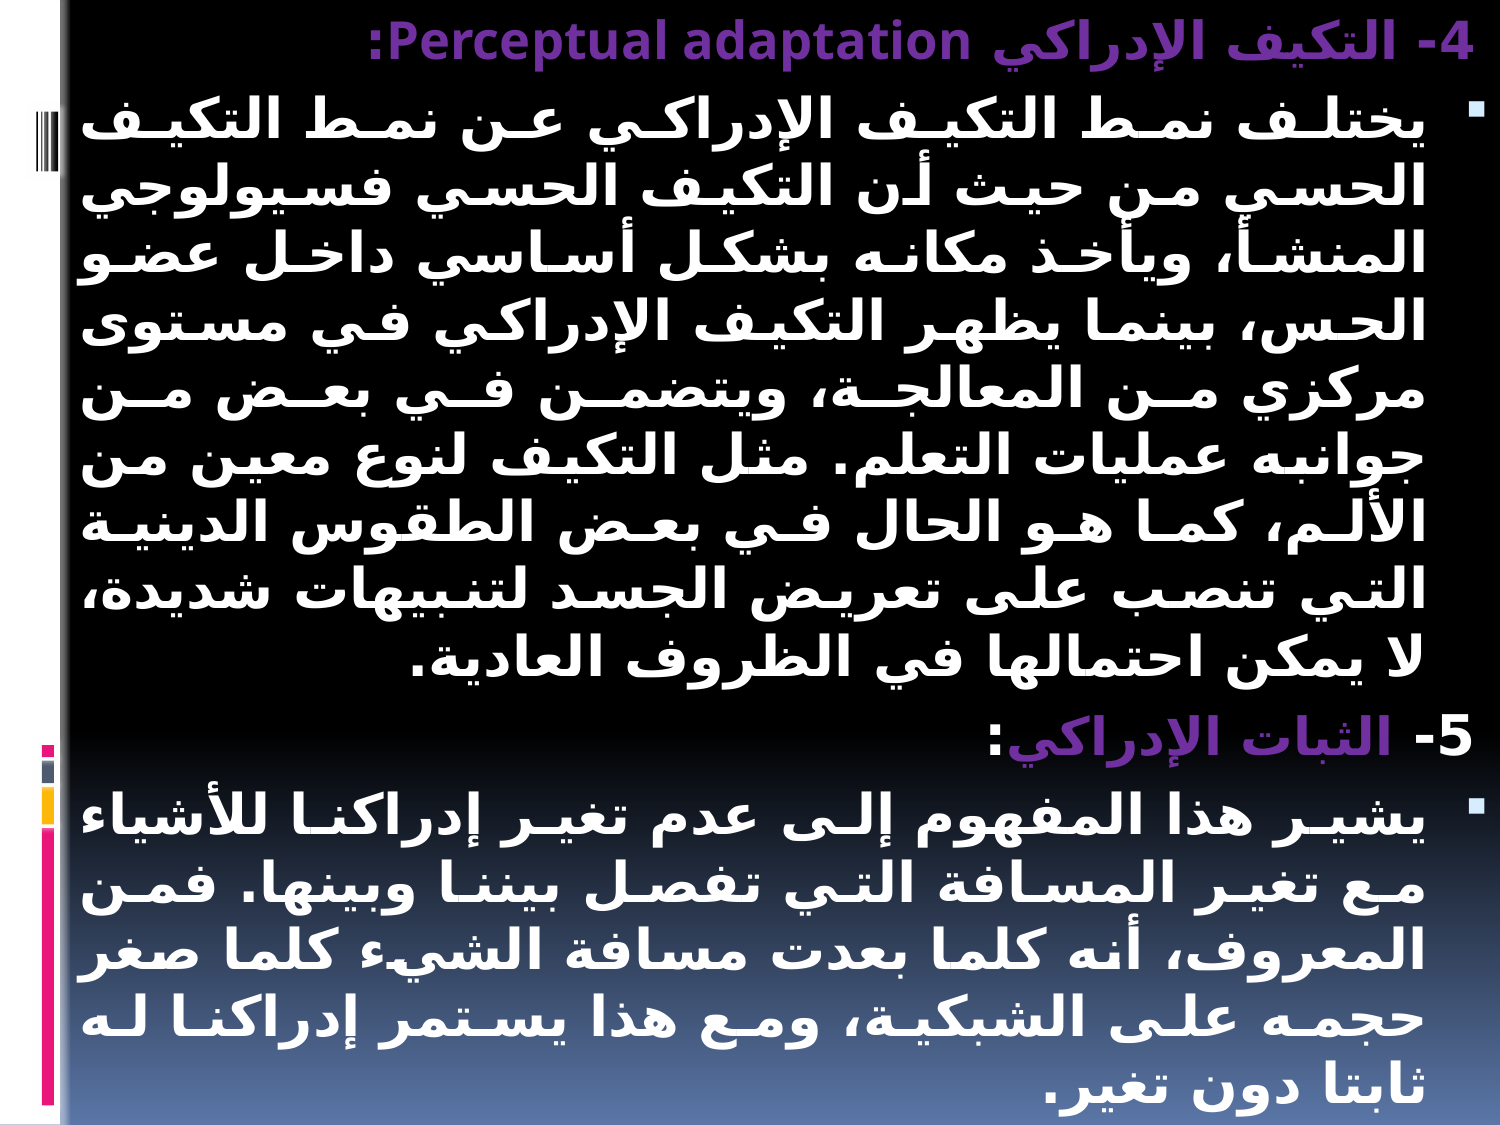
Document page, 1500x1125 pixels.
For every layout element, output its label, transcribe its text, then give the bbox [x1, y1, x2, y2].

list 4- التكيف الإدراكي Perceptual adaptation: يختلف نمط التكيف الإدراكي عن نمط التكيف الحسي من حيث أن التكيف الحسي فسيولوجي المنشأ، ويأخذ مكانه بشكل أساسي داخل عضو الحس، بينما يظهر التكيف الإدراكي في مستوى مركزي من المعالجة، ويتضمن في بعض من جوانبه عمليات التعلم. مثل التكيف لنوع معين من الألم، كما هو الحال في بعض الطقوس الدينية التي تنصب على تعريض الجسد لتنبيهات شديدة، لا يمكن احتمالها في الظروف العادية. 5- الثبات الإدراكي: يشير هذا المفهوم إلى عدم تغير إدراكنا للأشياء مع تغير المسافة التي تفصل بيننا وبينها. فمن المعروف، أنه كلما بعدت مسافة الشيء كلما صغر حجمه على الشبكية، ومع هذا يستمر إدراكنا له ثابتا دون تغير. [64, 0, 1500, 1125]
